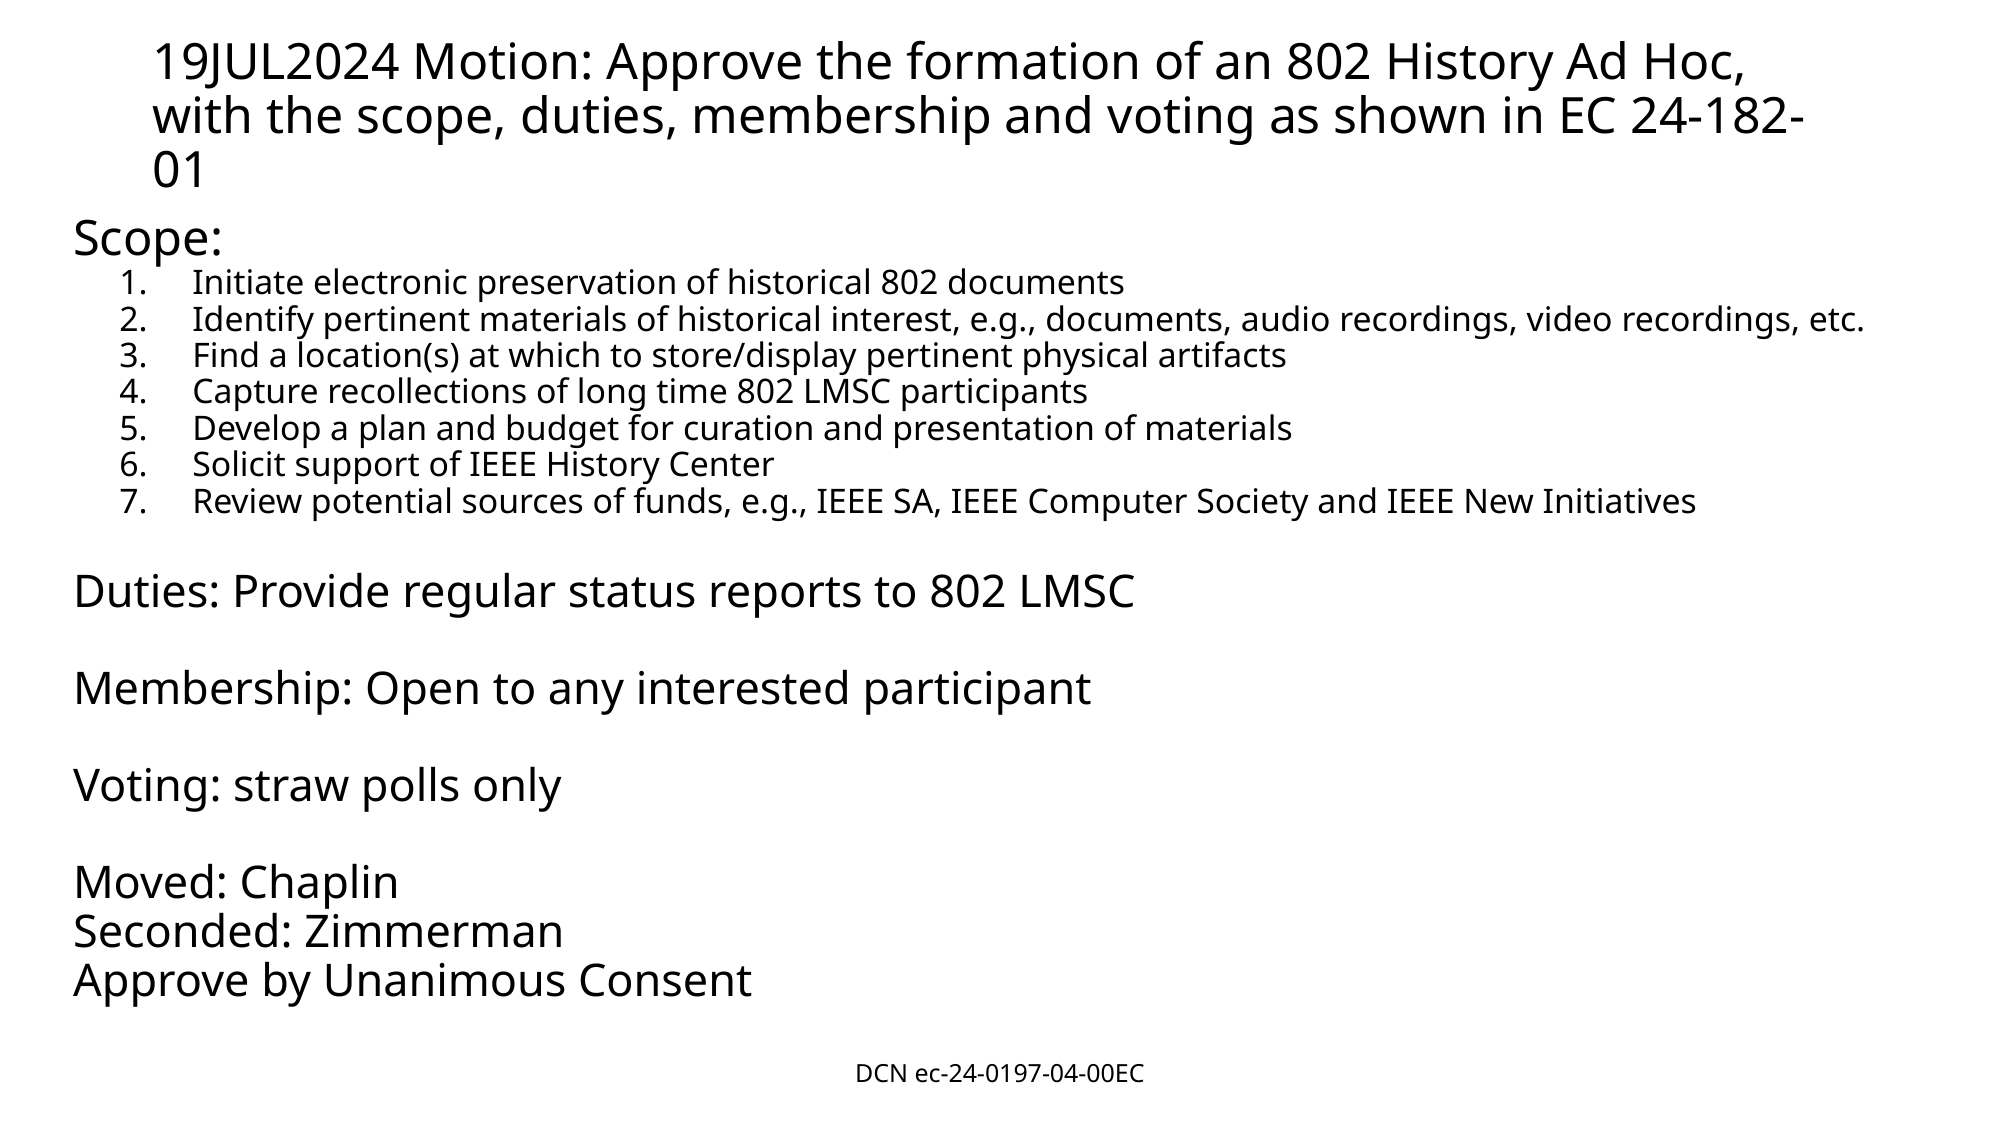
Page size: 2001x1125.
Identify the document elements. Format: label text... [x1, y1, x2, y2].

footer DCN ec-24-0197-04-00EC [662, 1042, 1338, 1103]
title 19JUL2024 Motion: Approve the formation of an 802 History Ad Hoc, with the scope, duties, membership and voting as shown in EC 24-182-01 [137, 59, 1863, 175]
list Scope: Initiate electronic preservation of historical 802 documents Identify pertinent materials of historical interest, e.g., documents, audio recordings, video recordings, etc. Find a location(s) at which to store/display pertinent physical artifacts Capture recollections of long time 802 LMSC participants Develop a plan and budget for curation and presentation of materials Solicit support of IEEE History Center Review potential sources of funds, e.g., IEEE SA, IEEE Computer Society and IEEE New Initiatives Duties: Provide regular status reports to 802 LMSC Membership: Open to any interested participant Voting: straw polls only Moved: Chaplin Seconded: Zimmerman Approve by Unanimous Consent [58, 205, 1919, 1024]
